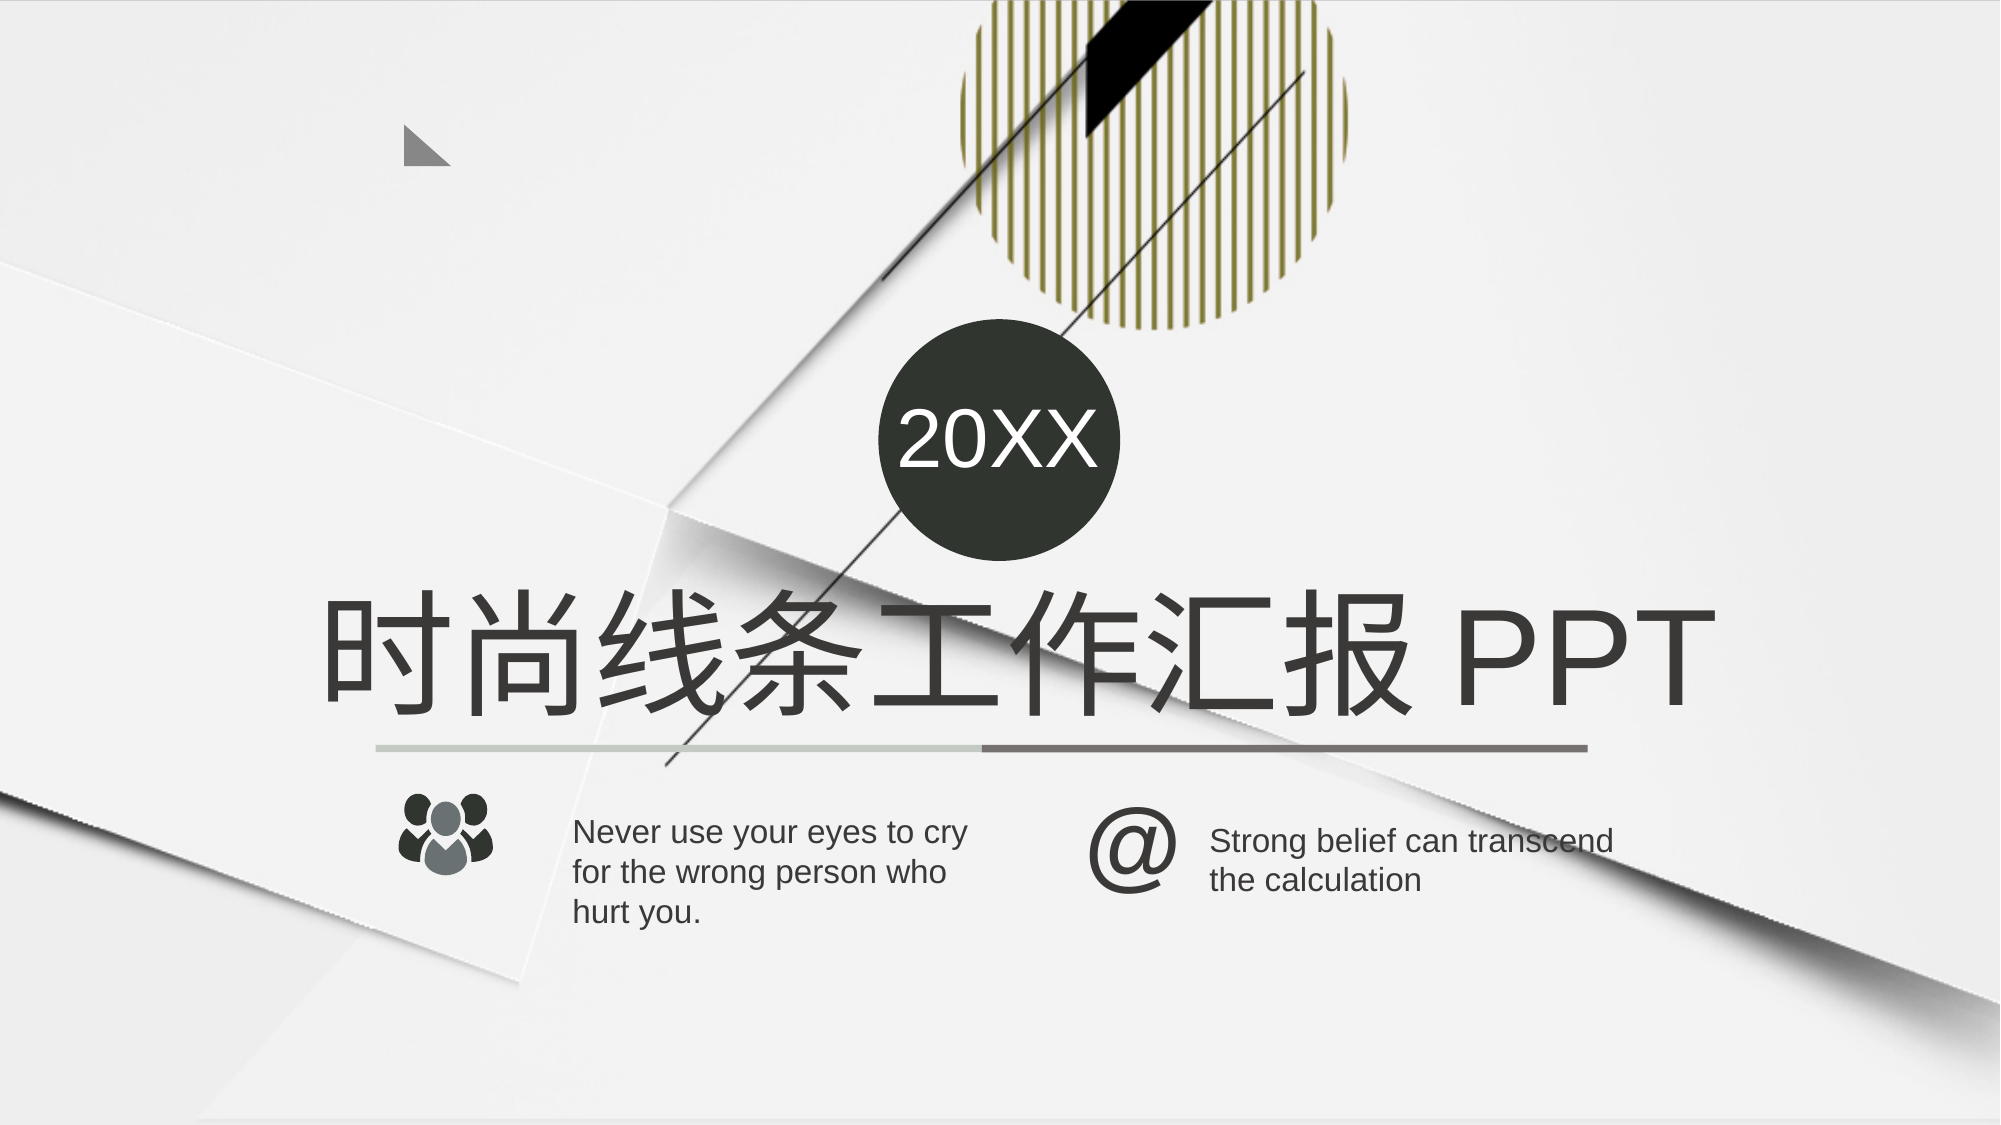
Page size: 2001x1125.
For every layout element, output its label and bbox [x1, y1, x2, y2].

text_box [398, 793, 493, 876]
picture [0, 0, 2000, 1125]
